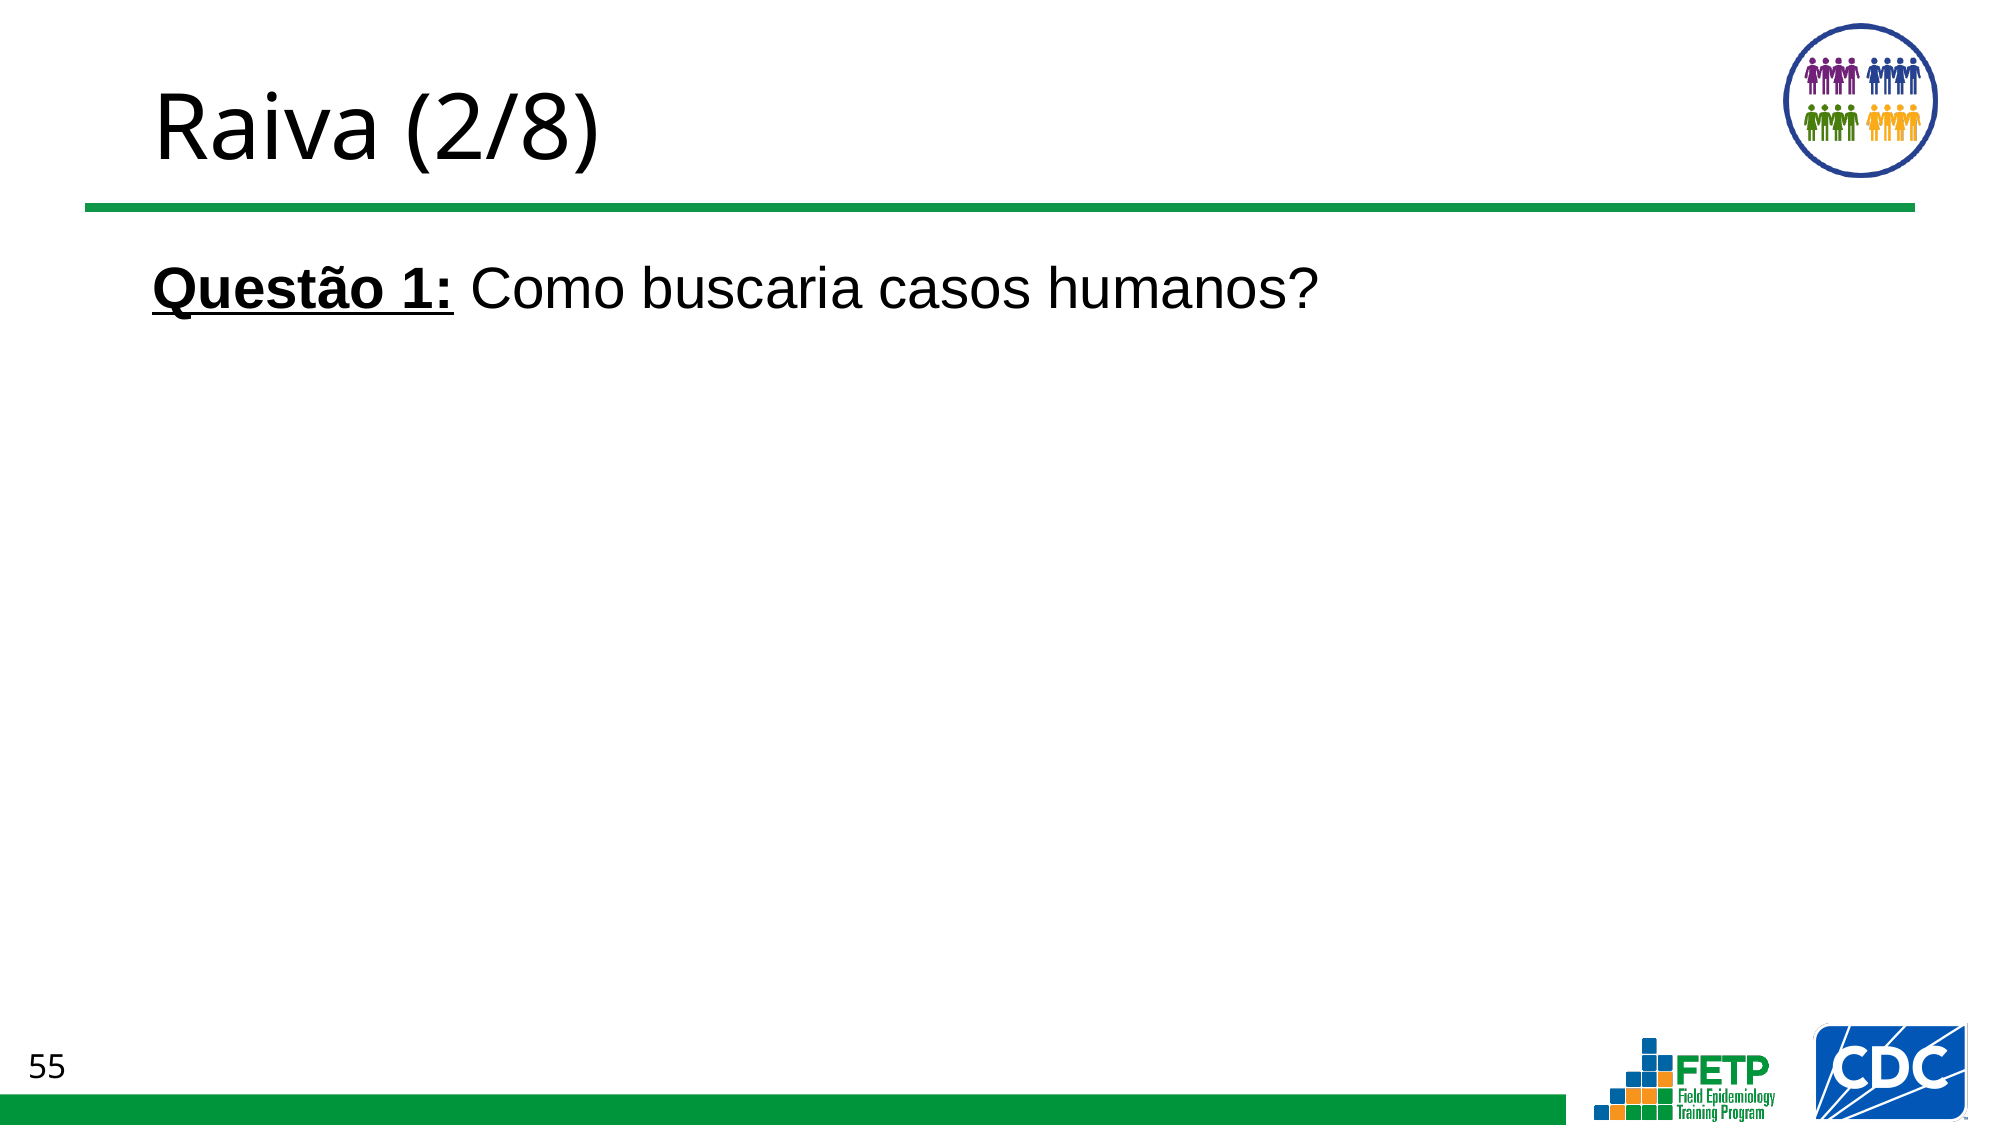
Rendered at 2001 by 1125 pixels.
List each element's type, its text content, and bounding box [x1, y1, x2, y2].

picture [1813, 1023, 1968, 1122]
title Raiva (2/8) [137, 73, 1738, 205]
picture [1594, 1038, 1775, 1122]
picture [1783, 23, 1938, 178]
list Questão 1: Como buscaria casos humanos? [137, 242, 1863, 1004]
